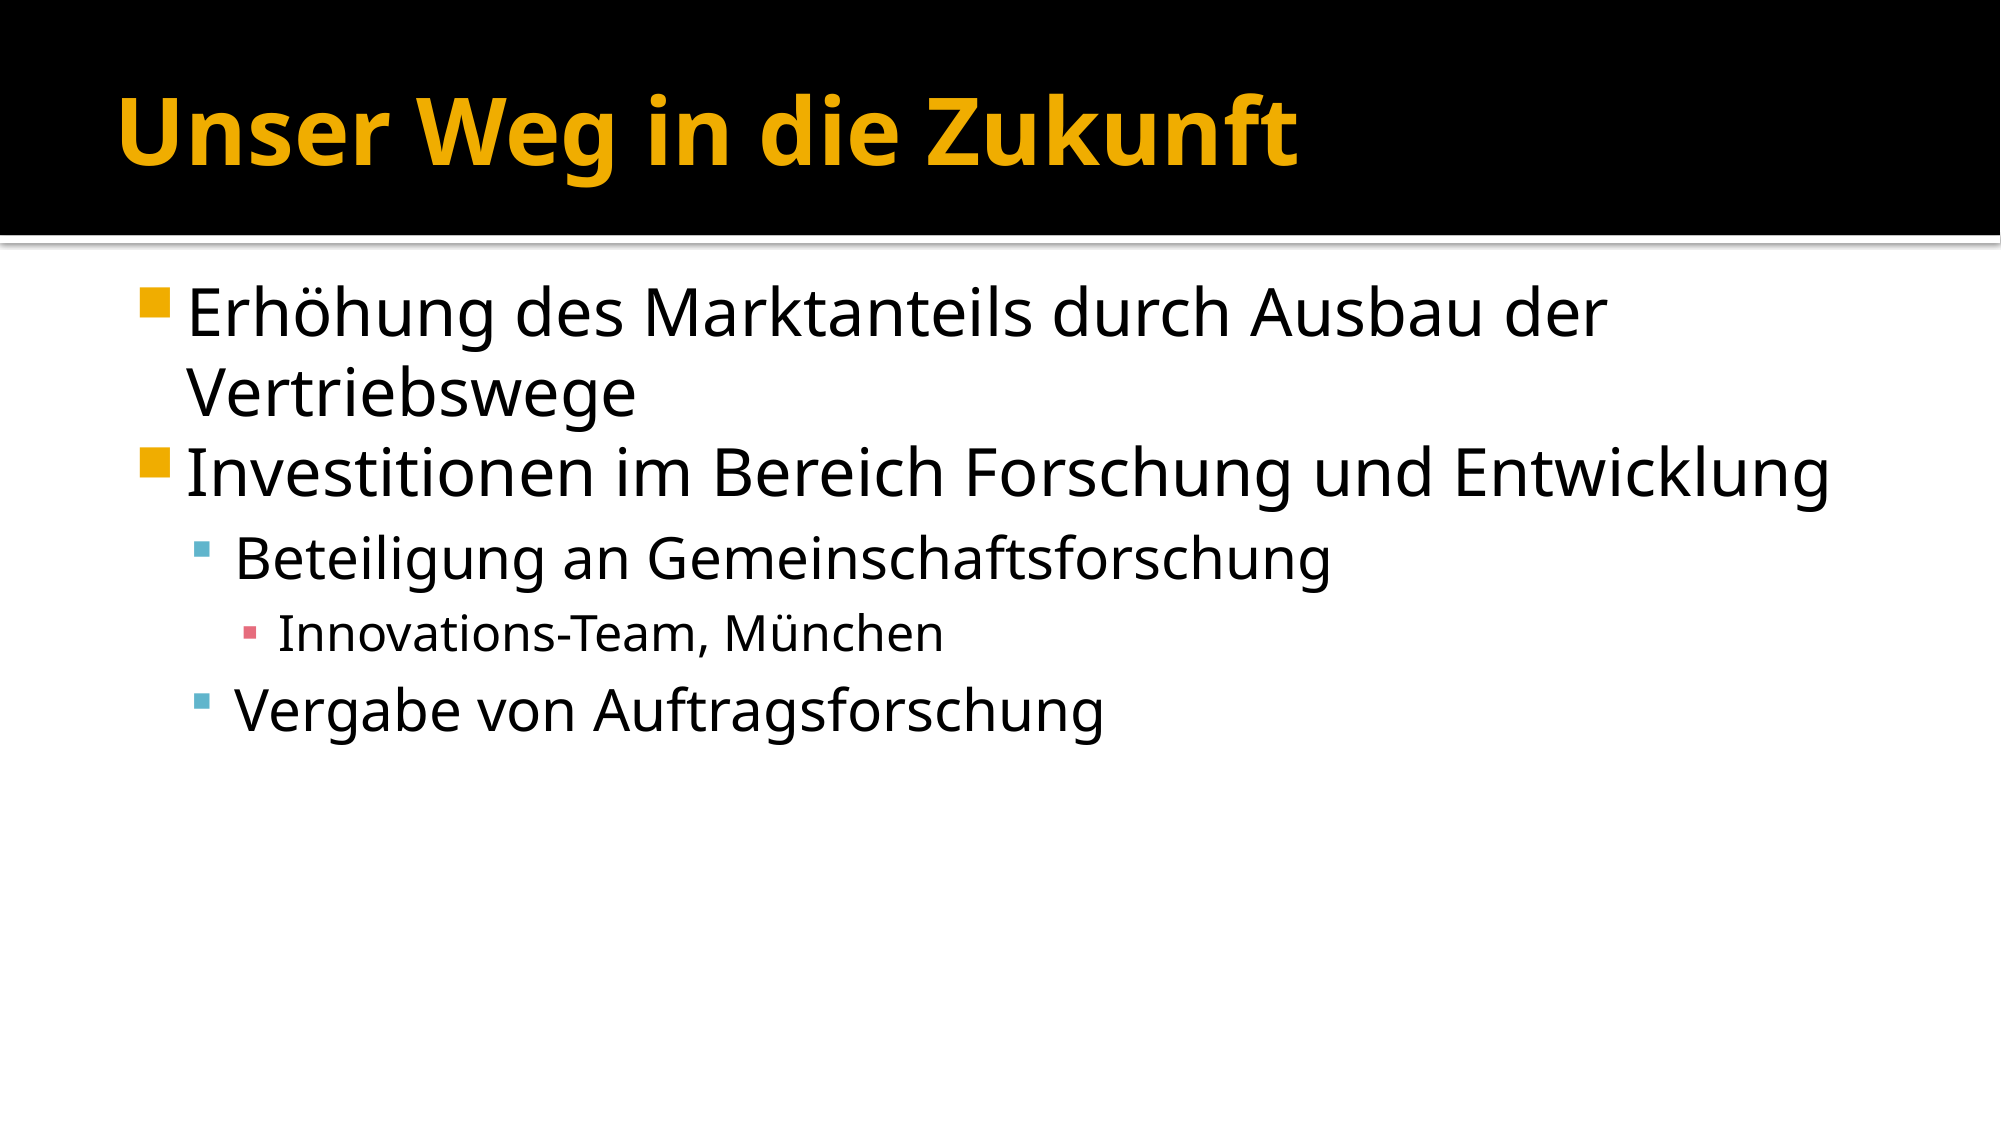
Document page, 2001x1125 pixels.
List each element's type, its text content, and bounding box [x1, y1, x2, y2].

list Erhöhung des Marktanteils durch Ausbau der Vertriebswege Investitionen im Bereich Forschung und Entwicklung Beteiligung an Gemeinschaftsforschung Innovations-Team, München Vergabe von Auftragsforschung [99, 262, 1900, 1034]
title Unser Weg in die Zukunft [99, 24, 1900, 231]
